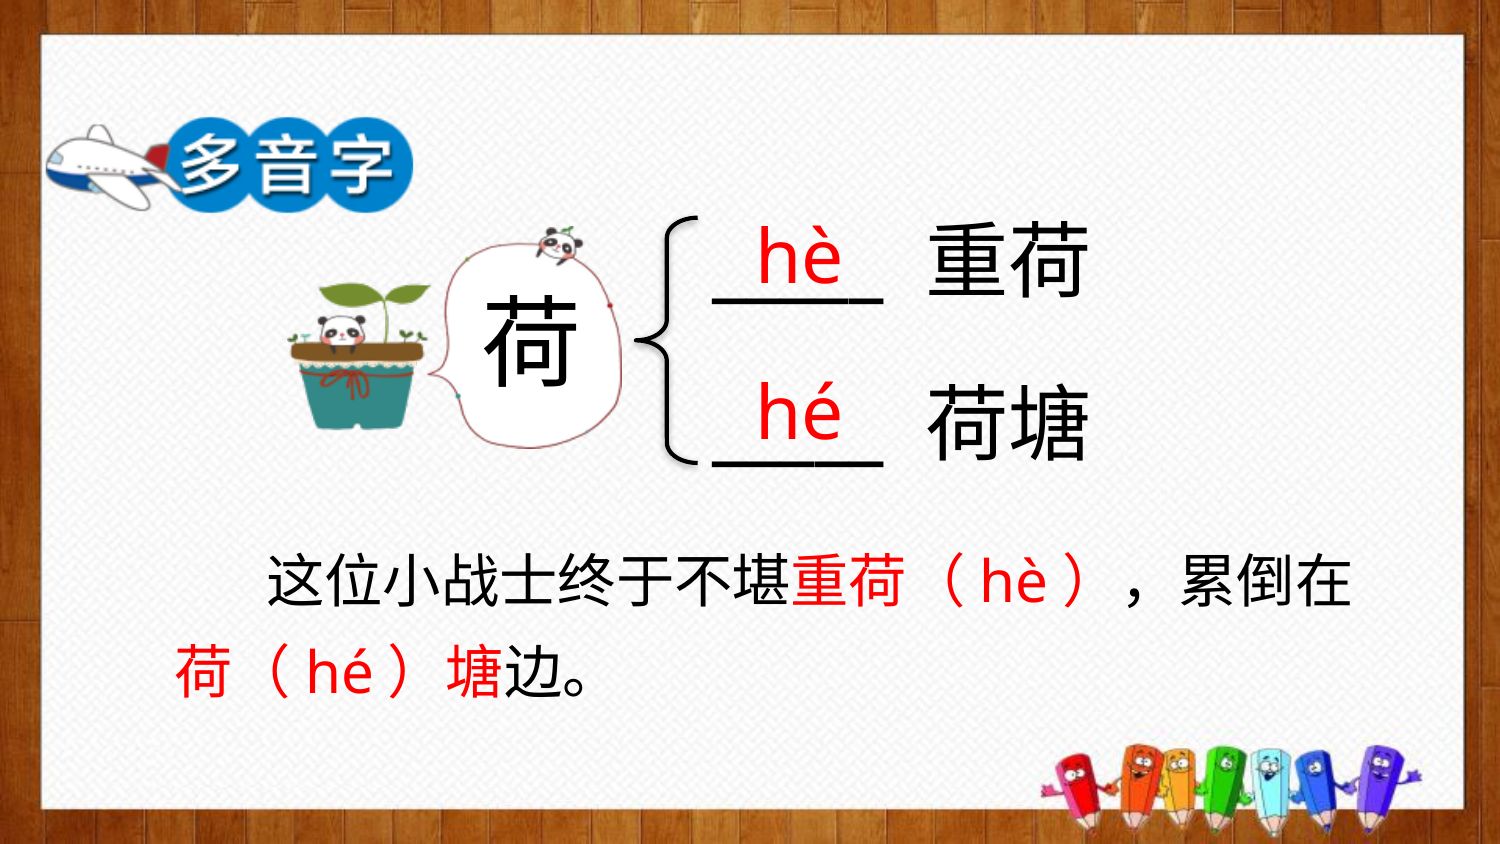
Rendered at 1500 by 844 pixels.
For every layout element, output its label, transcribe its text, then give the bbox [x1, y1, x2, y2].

text_box 这位小战士终于不堪重荷（hè），累倒在 荷（hé）塘边。 [159, 515, 1375, 713]
text_box hé [740, 357, 859, 462]
text_box _____ 重荷 [697, 201, 1300, 316]
text_box _____ 荷塘 [697, 363, 1324, 479]
text_box [633, 215, 698, 466]
text_box hè [740, 200, 859, 306]
picture [0, 0, 1500, 844]
